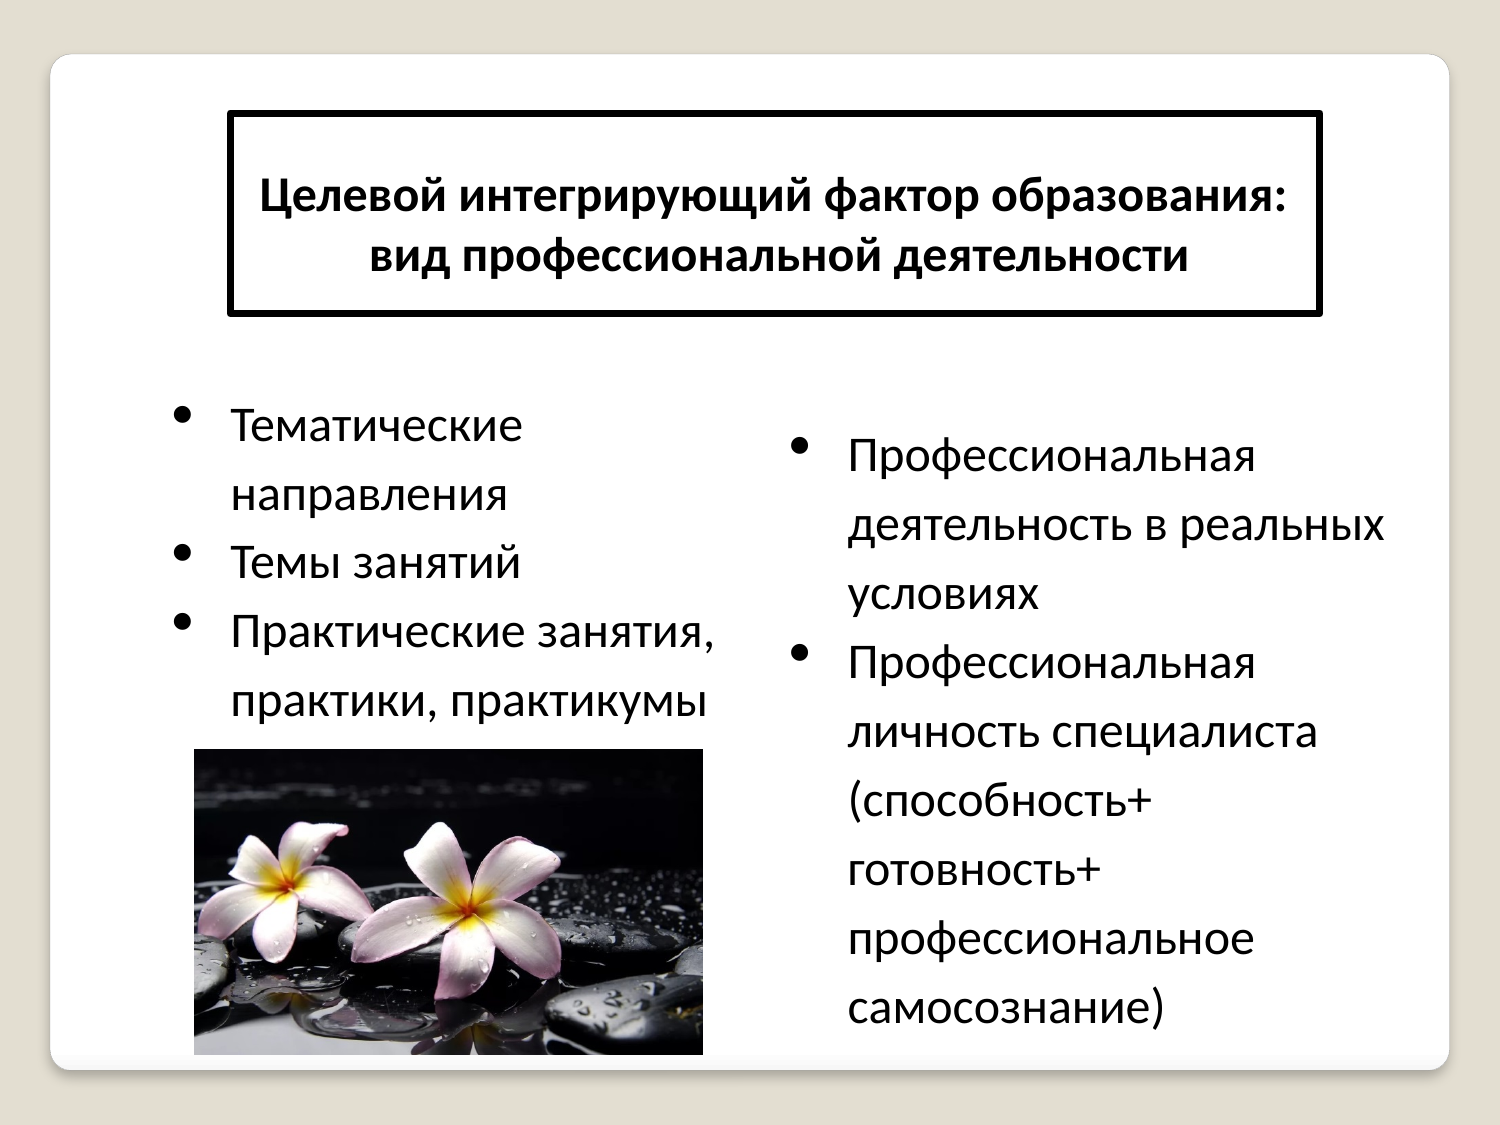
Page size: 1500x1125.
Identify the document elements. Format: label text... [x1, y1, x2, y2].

picture [194, 749, 703, 1055]
text_box Тематические направления Темы занятий Практические занятия, практики, практикумы Профессиональная деятельность в реальных условиях Профессиональная личность специалиста (способность+ готовность+ профессиональное самосознание) [159, 267, 1424, 1125]
text_box [227, 110, 1323, 267]
